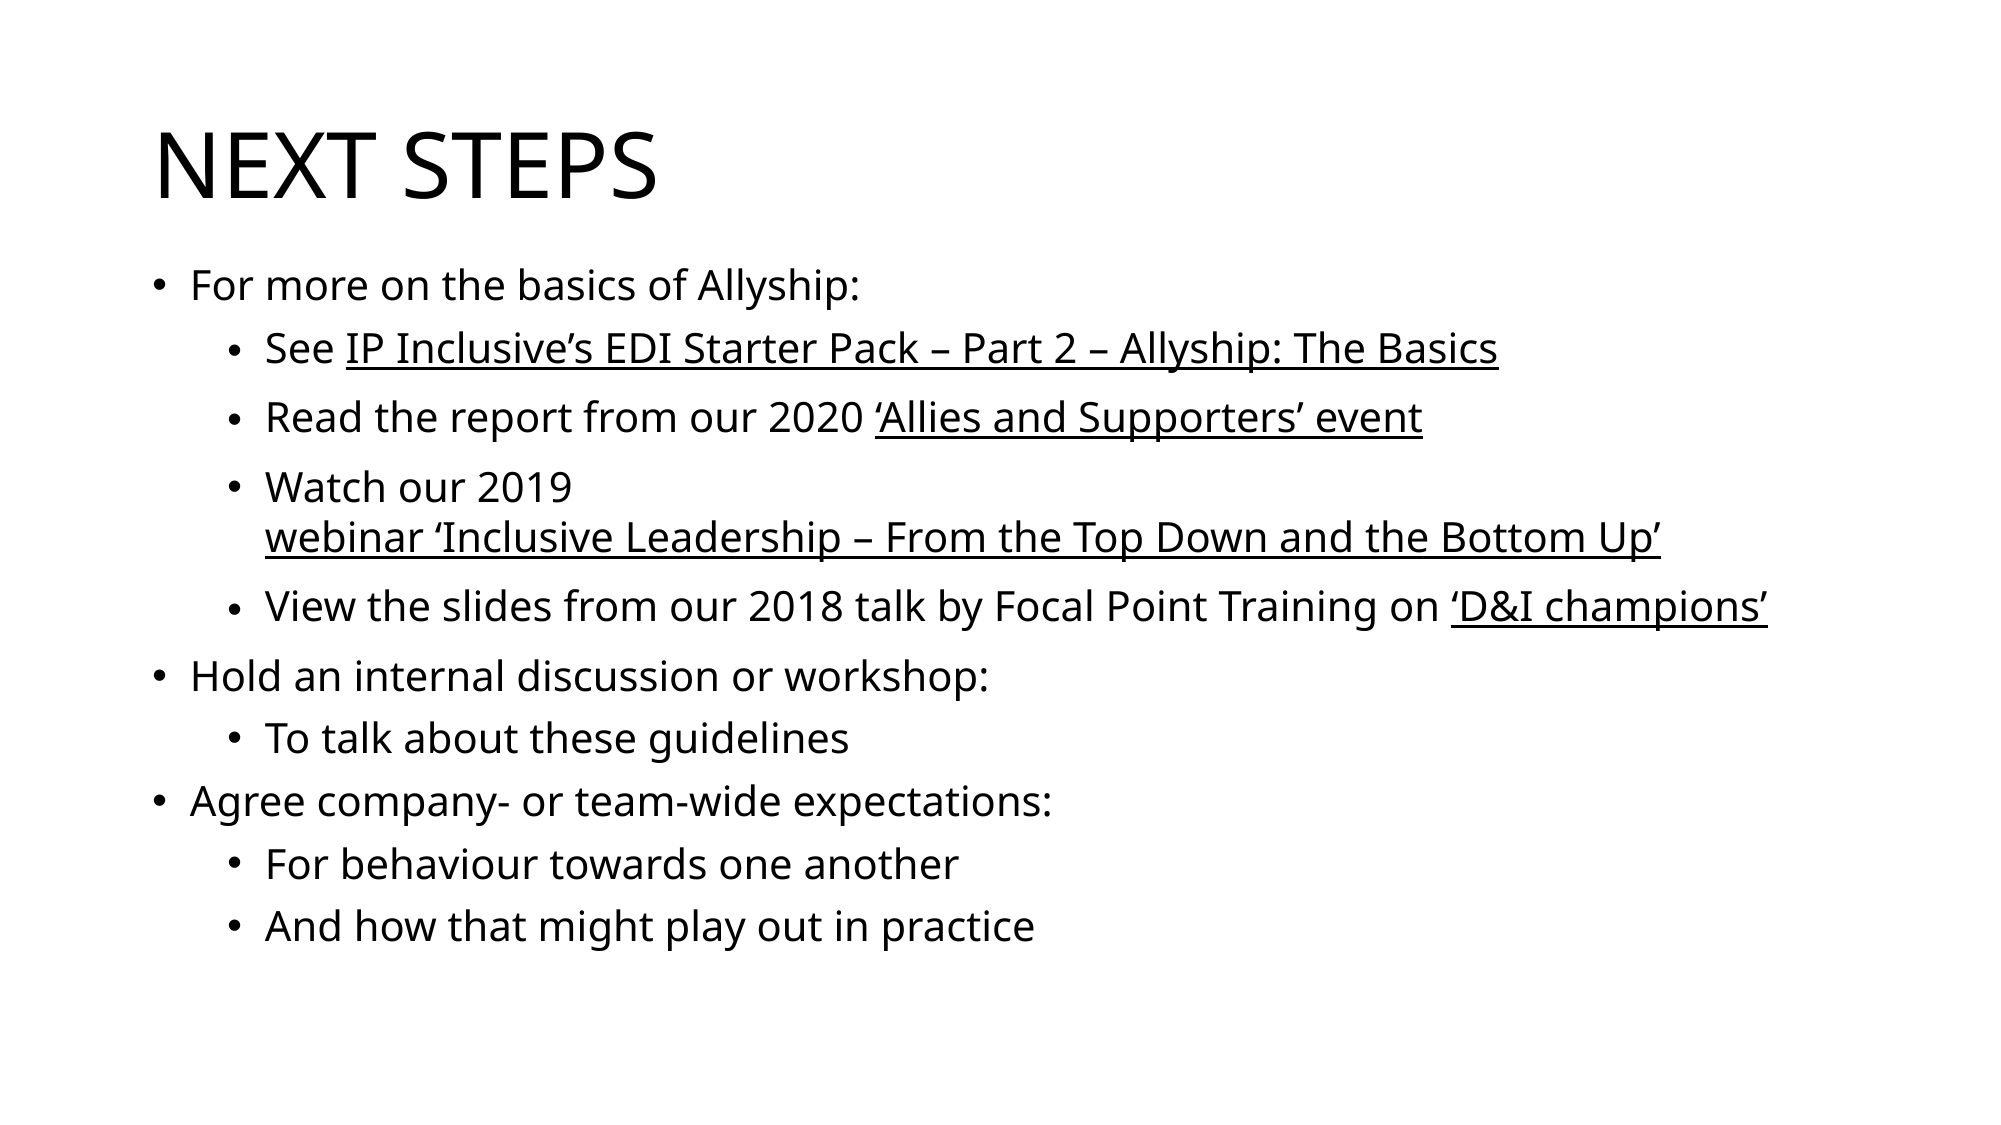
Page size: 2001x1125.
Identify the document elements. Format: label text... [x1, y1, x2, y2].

list For more on the basics of Allyship: See IP Inclusive’s EDI Starter Pack – Part 2 – Allyship: The Basics Read the report from our 2020 ‘Allies and Supporters’ event Watch our 2019 webinar ‘Inclusive Leadership – From the Top Down and the Bottom Up’ View the slides from our 2018 talk by Focal Point Training on ‘D&I champions’ Hold an internal discussion or workshop: To talk about these guidelines Agree company- or team-wide expectations: For behaviour towards one another And how that might play out in practice [137, 251, 1863, 1028]
title NEXT STEPS [137, 59, 1863, 251]
